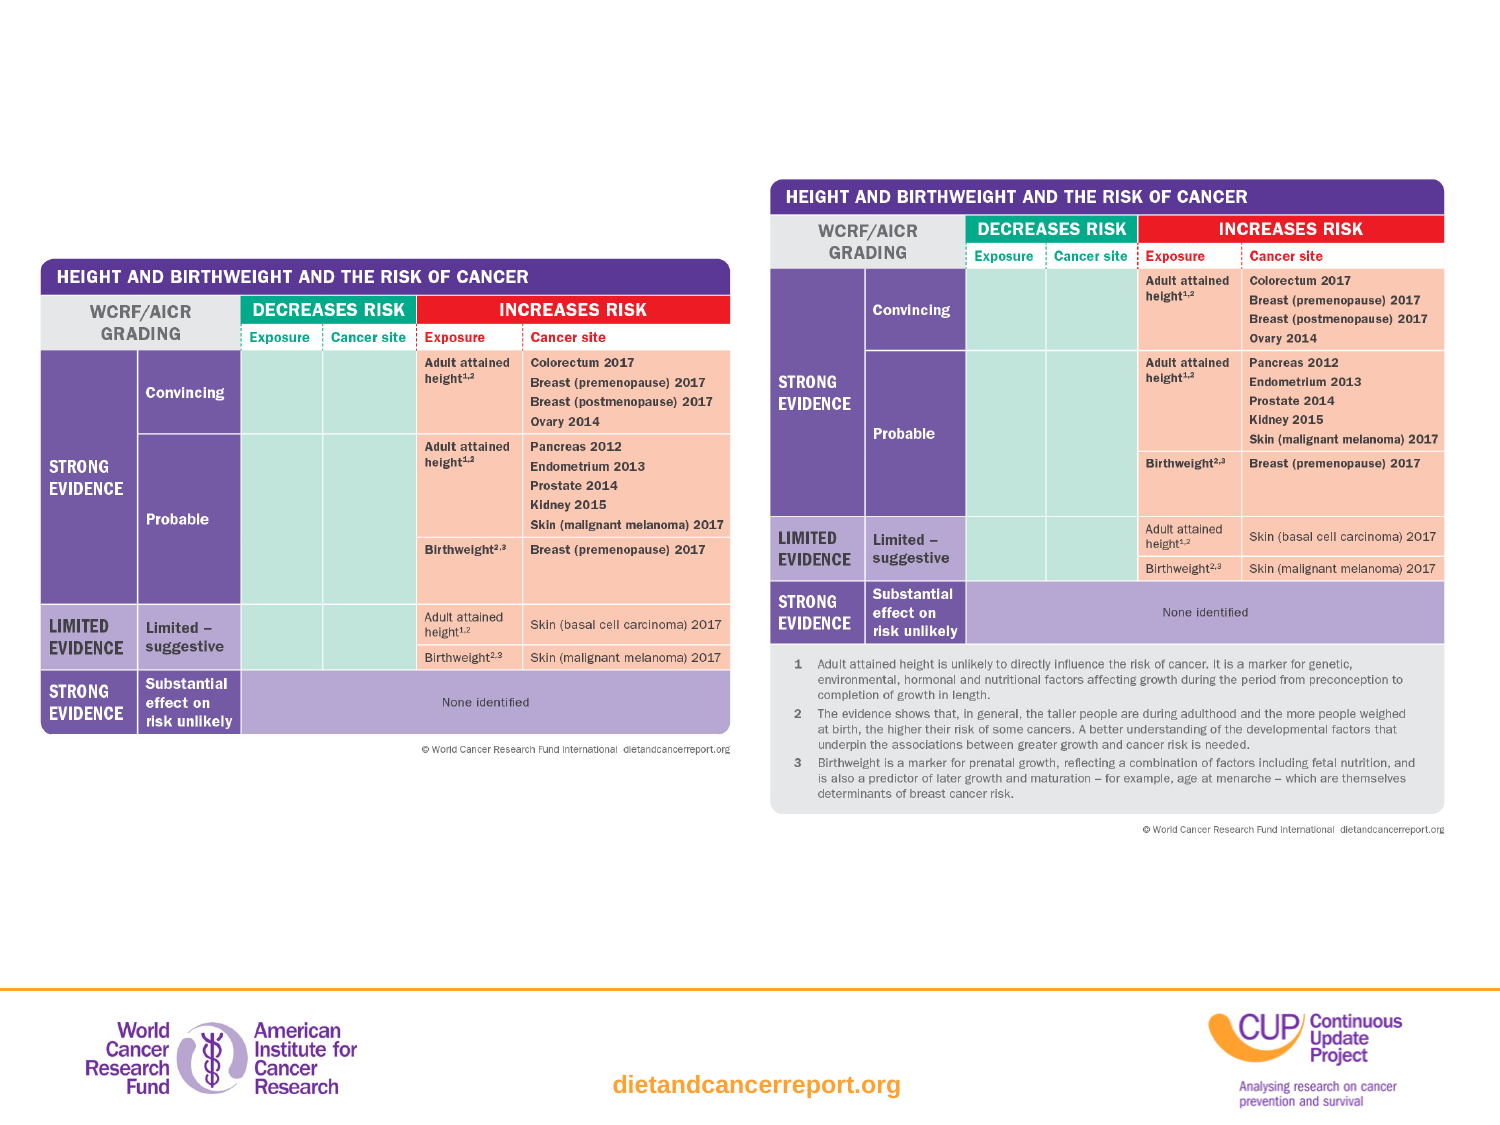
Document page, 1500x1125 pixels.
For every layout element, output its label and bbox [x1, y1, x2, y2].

picture [86, 1022, 357, 1094]
picture [20, 159, 1464, 853]
picture [1207, 1013, 1403, 1109]
